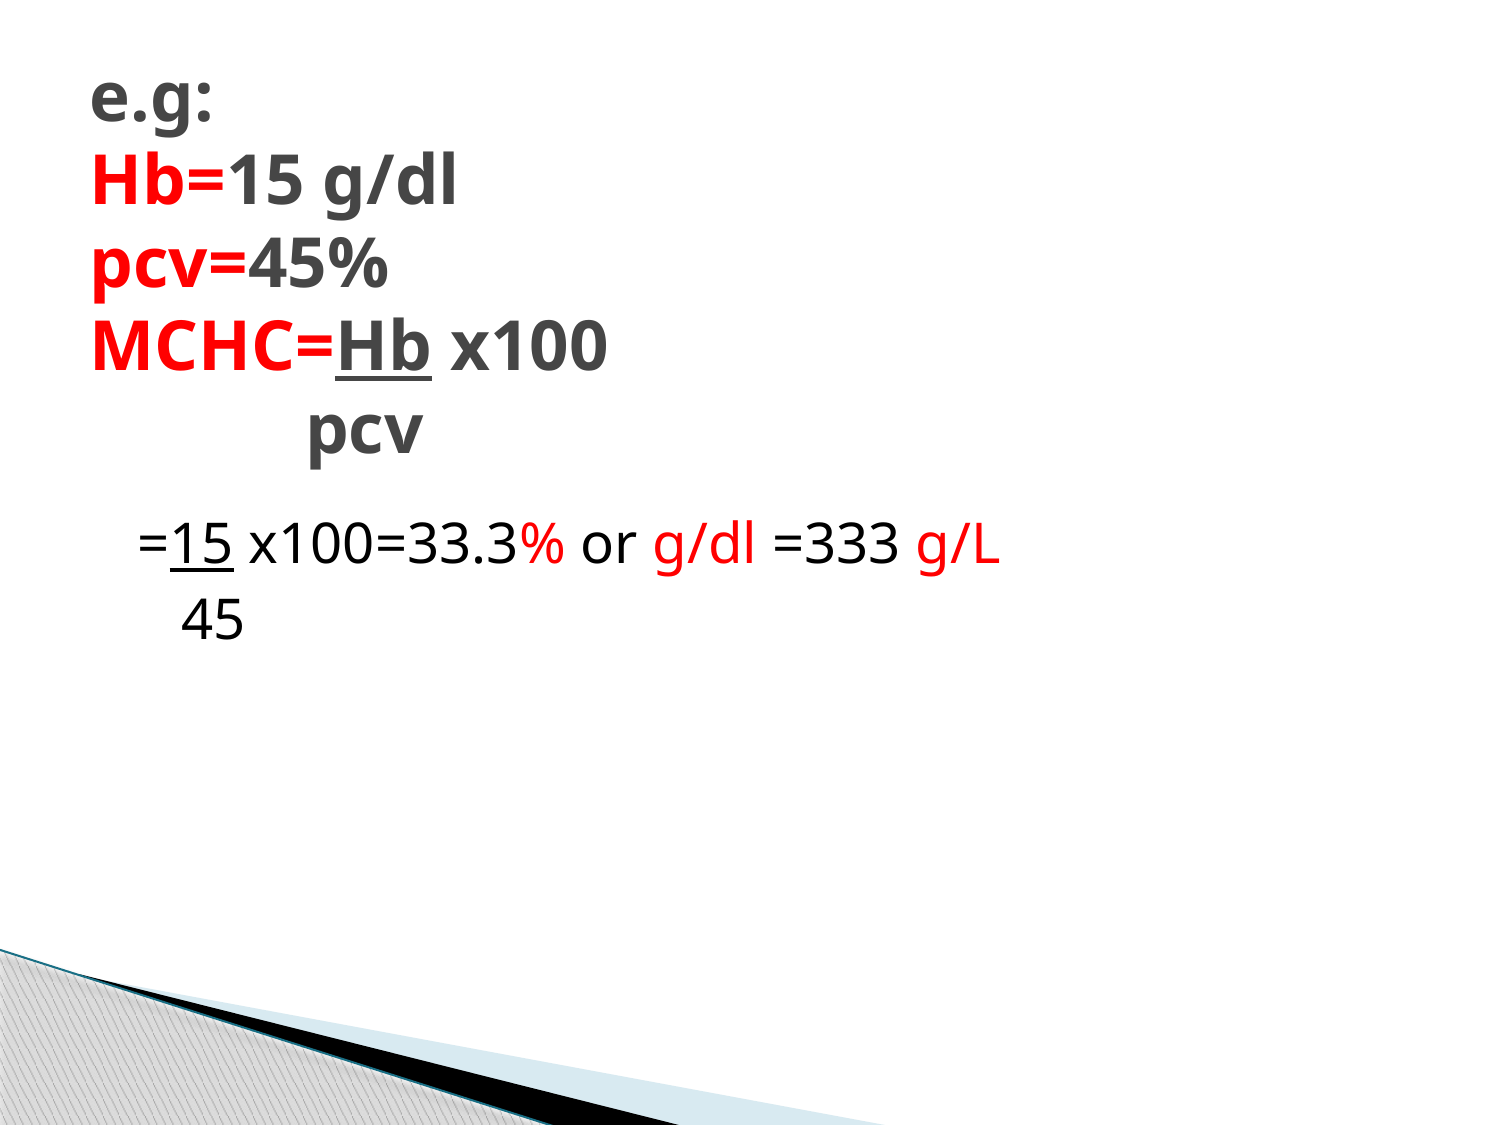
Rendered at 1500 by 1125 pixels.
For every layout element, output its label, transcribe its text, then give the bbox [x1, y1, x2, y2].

title e.g: Hb=15 g/dl pcv=45% MCHC=Hb x100 pcv [75, 45, 1425, 475]
list =15 x100=33.3% or g/dl =333 g/L 45 [75, 500, 1425, 986]
